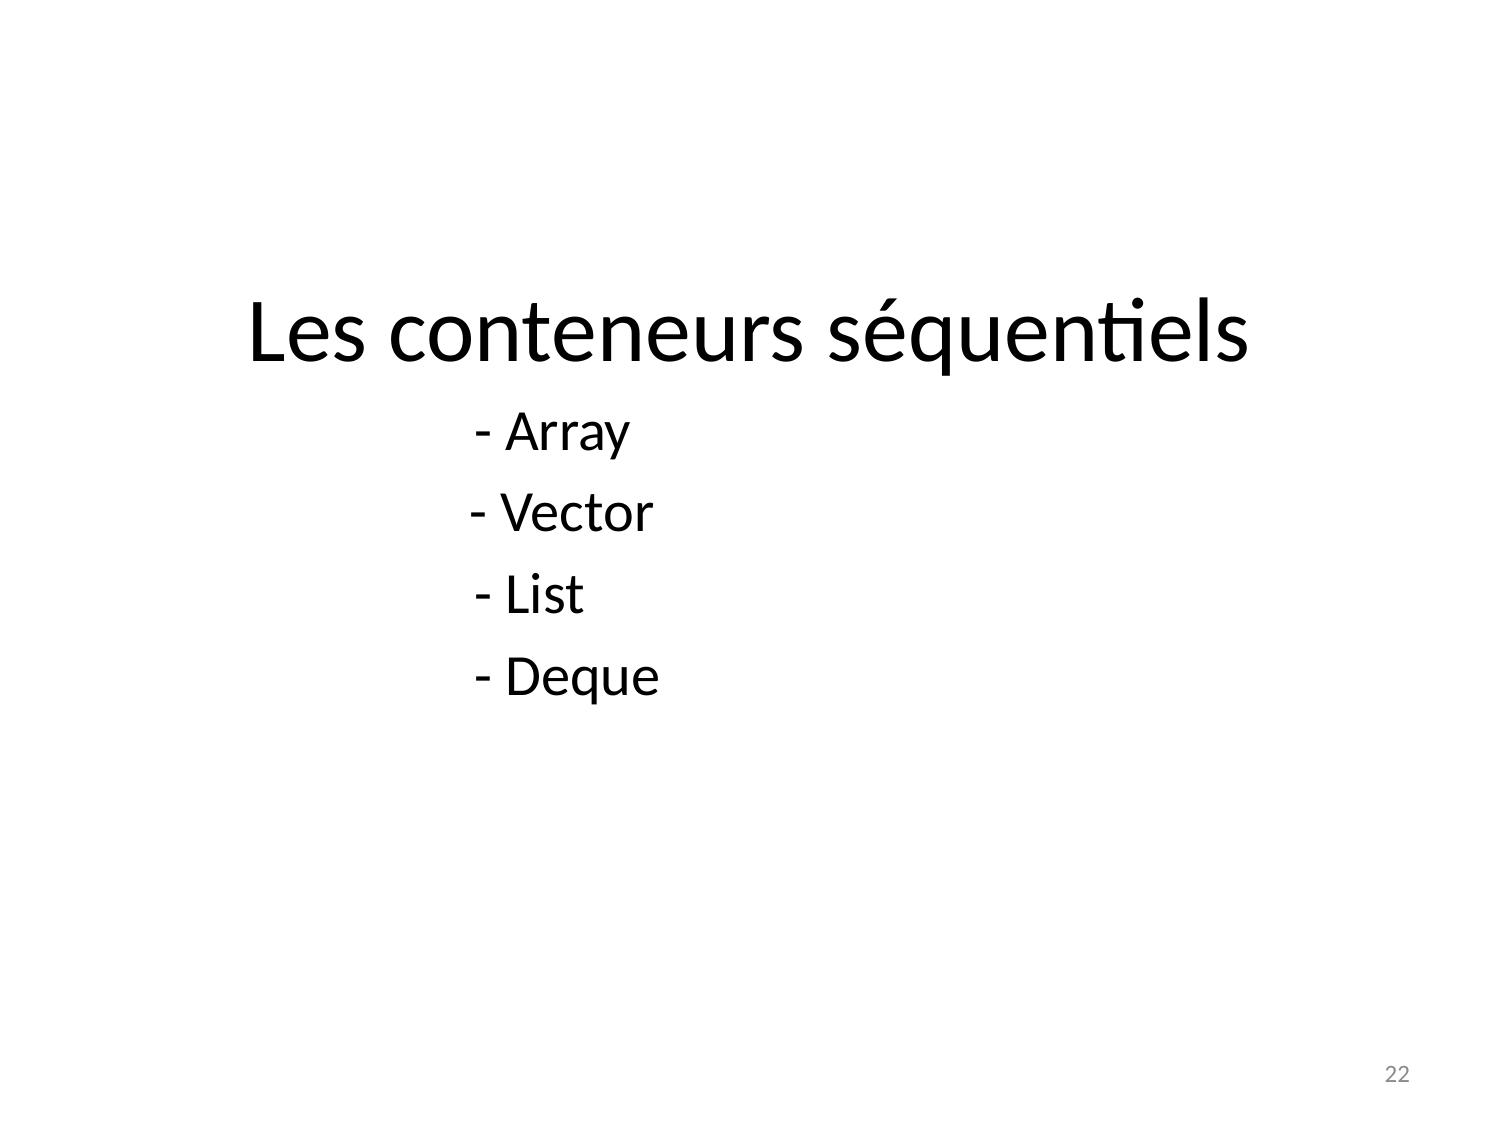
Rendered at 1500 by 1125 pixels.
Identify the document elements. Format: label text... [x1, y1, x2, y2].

list Les conteneurs séquentiels - Array - Vector - List - Deque [75, 262, 1425, 1005]
slide_number 22 [1074, 1042, 1425, 1103]
